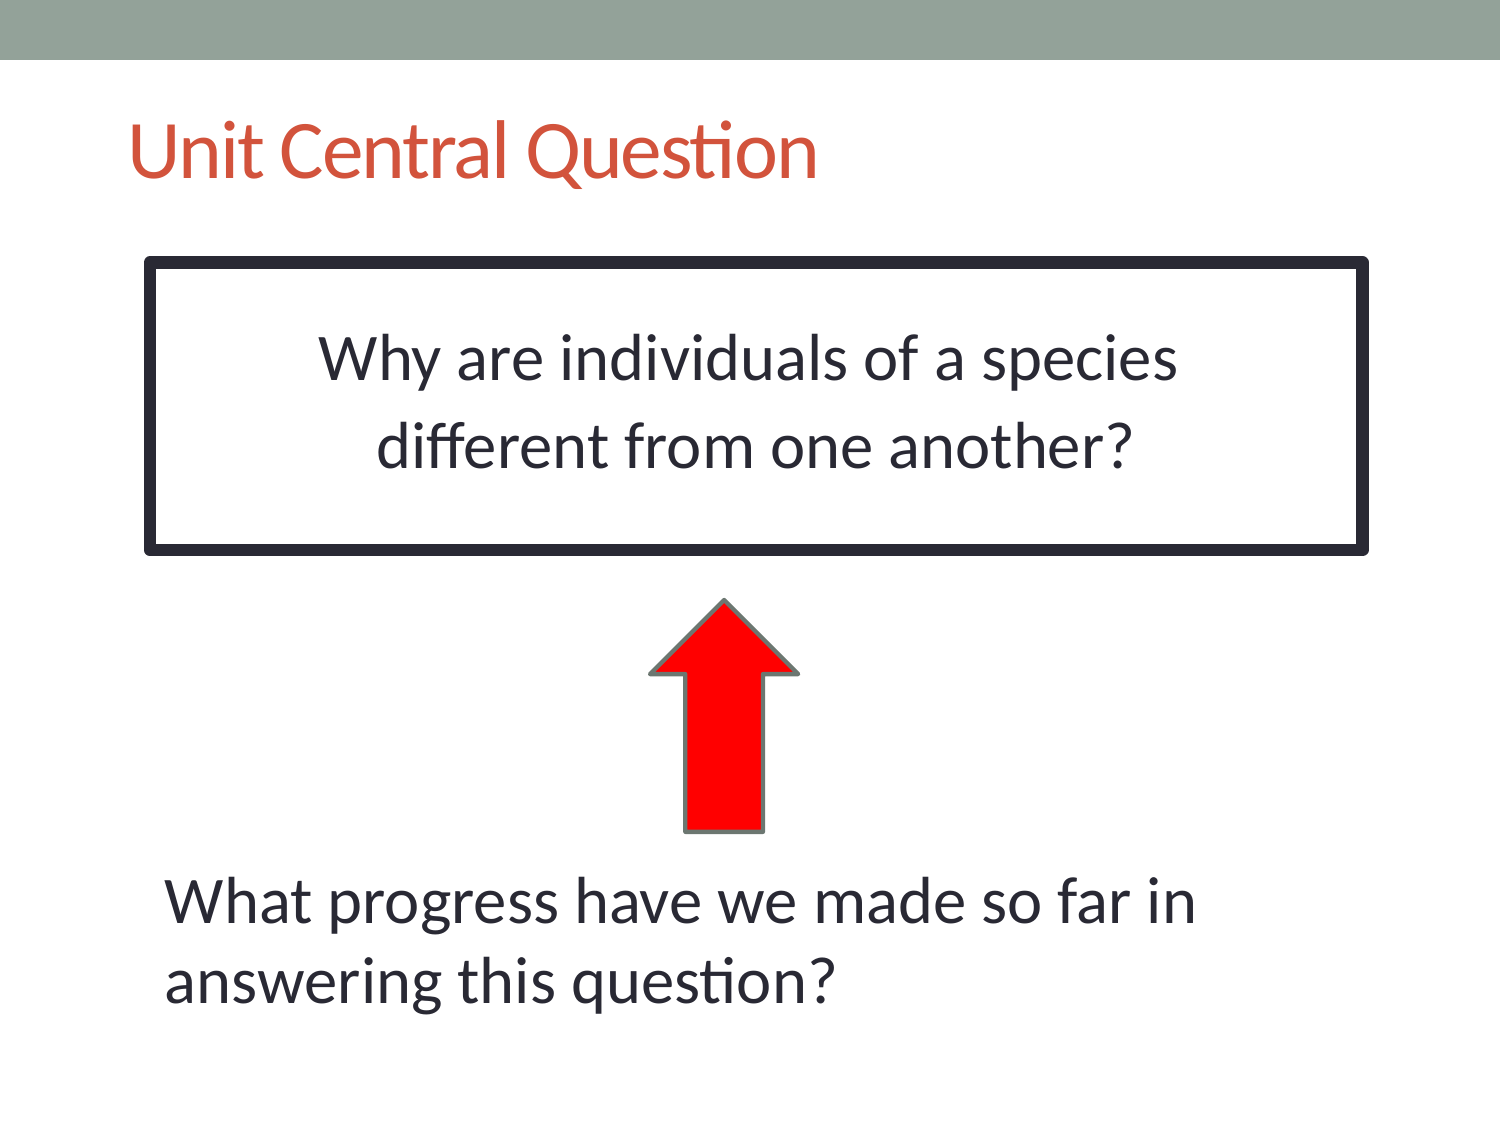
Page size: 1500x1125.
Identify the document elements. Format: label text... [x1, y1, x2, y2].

text_box [648, 597, 801, 835]
text_box [80, 45, 1431, 788]
text_box Unit Central Question [112, 87, 1429, 263]
text_box What progress have we made so far in answering this question? [149, 849, 1425, 1025]
